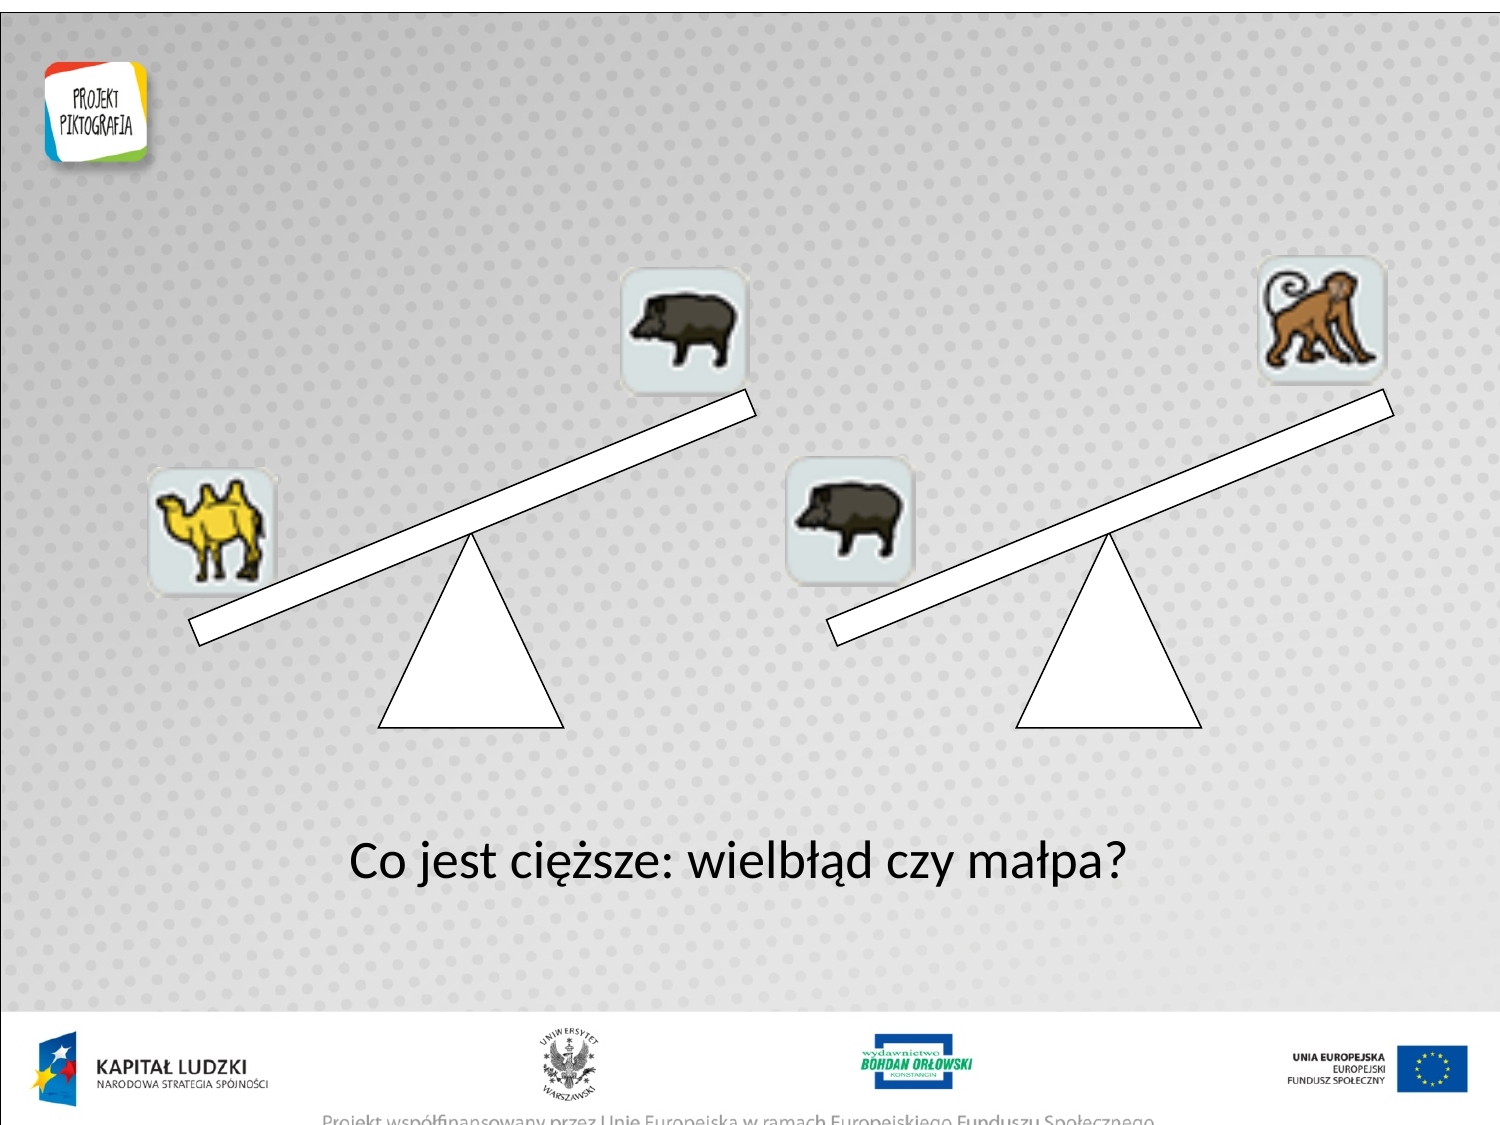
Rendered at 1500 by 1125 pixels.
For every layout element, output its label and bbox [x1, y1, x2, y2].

text_box [170, 503, 774, 729]
list [147, 467, 278, 599]
text_box [808, 503, 1412, 729]
picture [0, 11, 1500, 1125]
